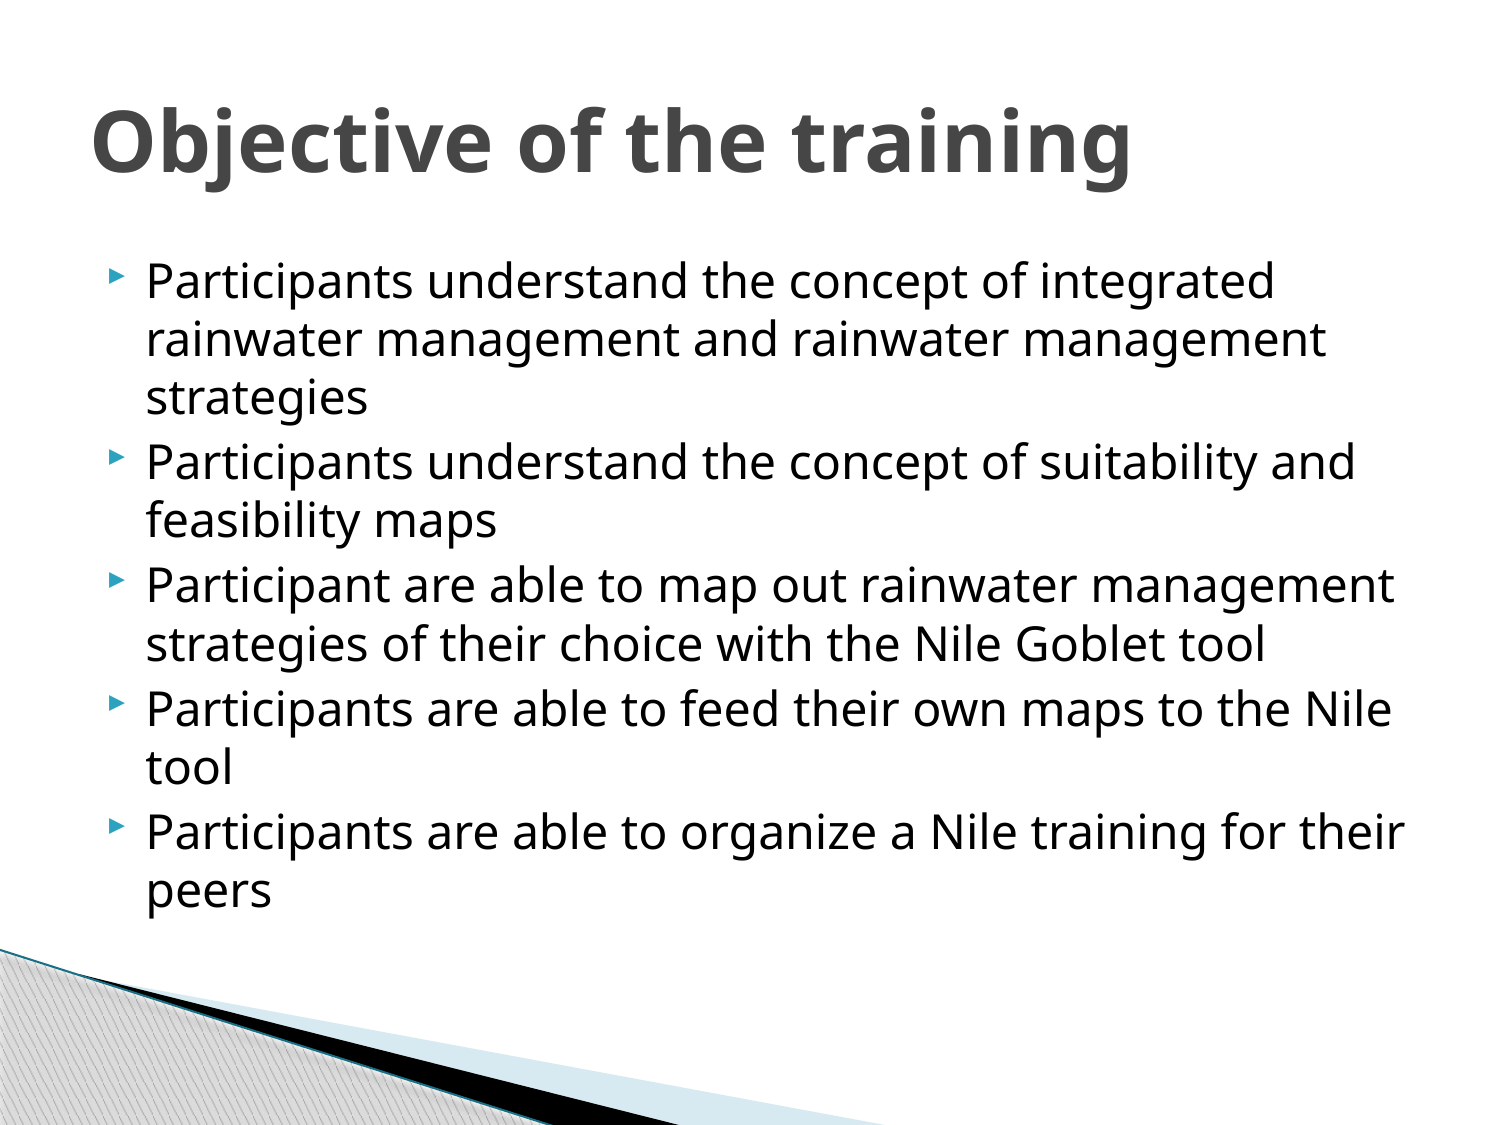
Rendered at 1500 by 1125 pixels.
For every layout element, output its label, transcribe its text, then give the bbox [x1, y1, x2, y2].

title Objective of the training [75, 45, 1425, 233]
list Participants understand the concept of integrated rainwater management and rainwater management strategies Participants understand the concept of suitability and feasibility maps Participant are able to map out rainwater management strategies of their choice with the Nile Goblet tool Participants are able to feed their own maps to the Nile tool Participants are able to organize a Nile training for their peers [75, 243, 1425, 986]
